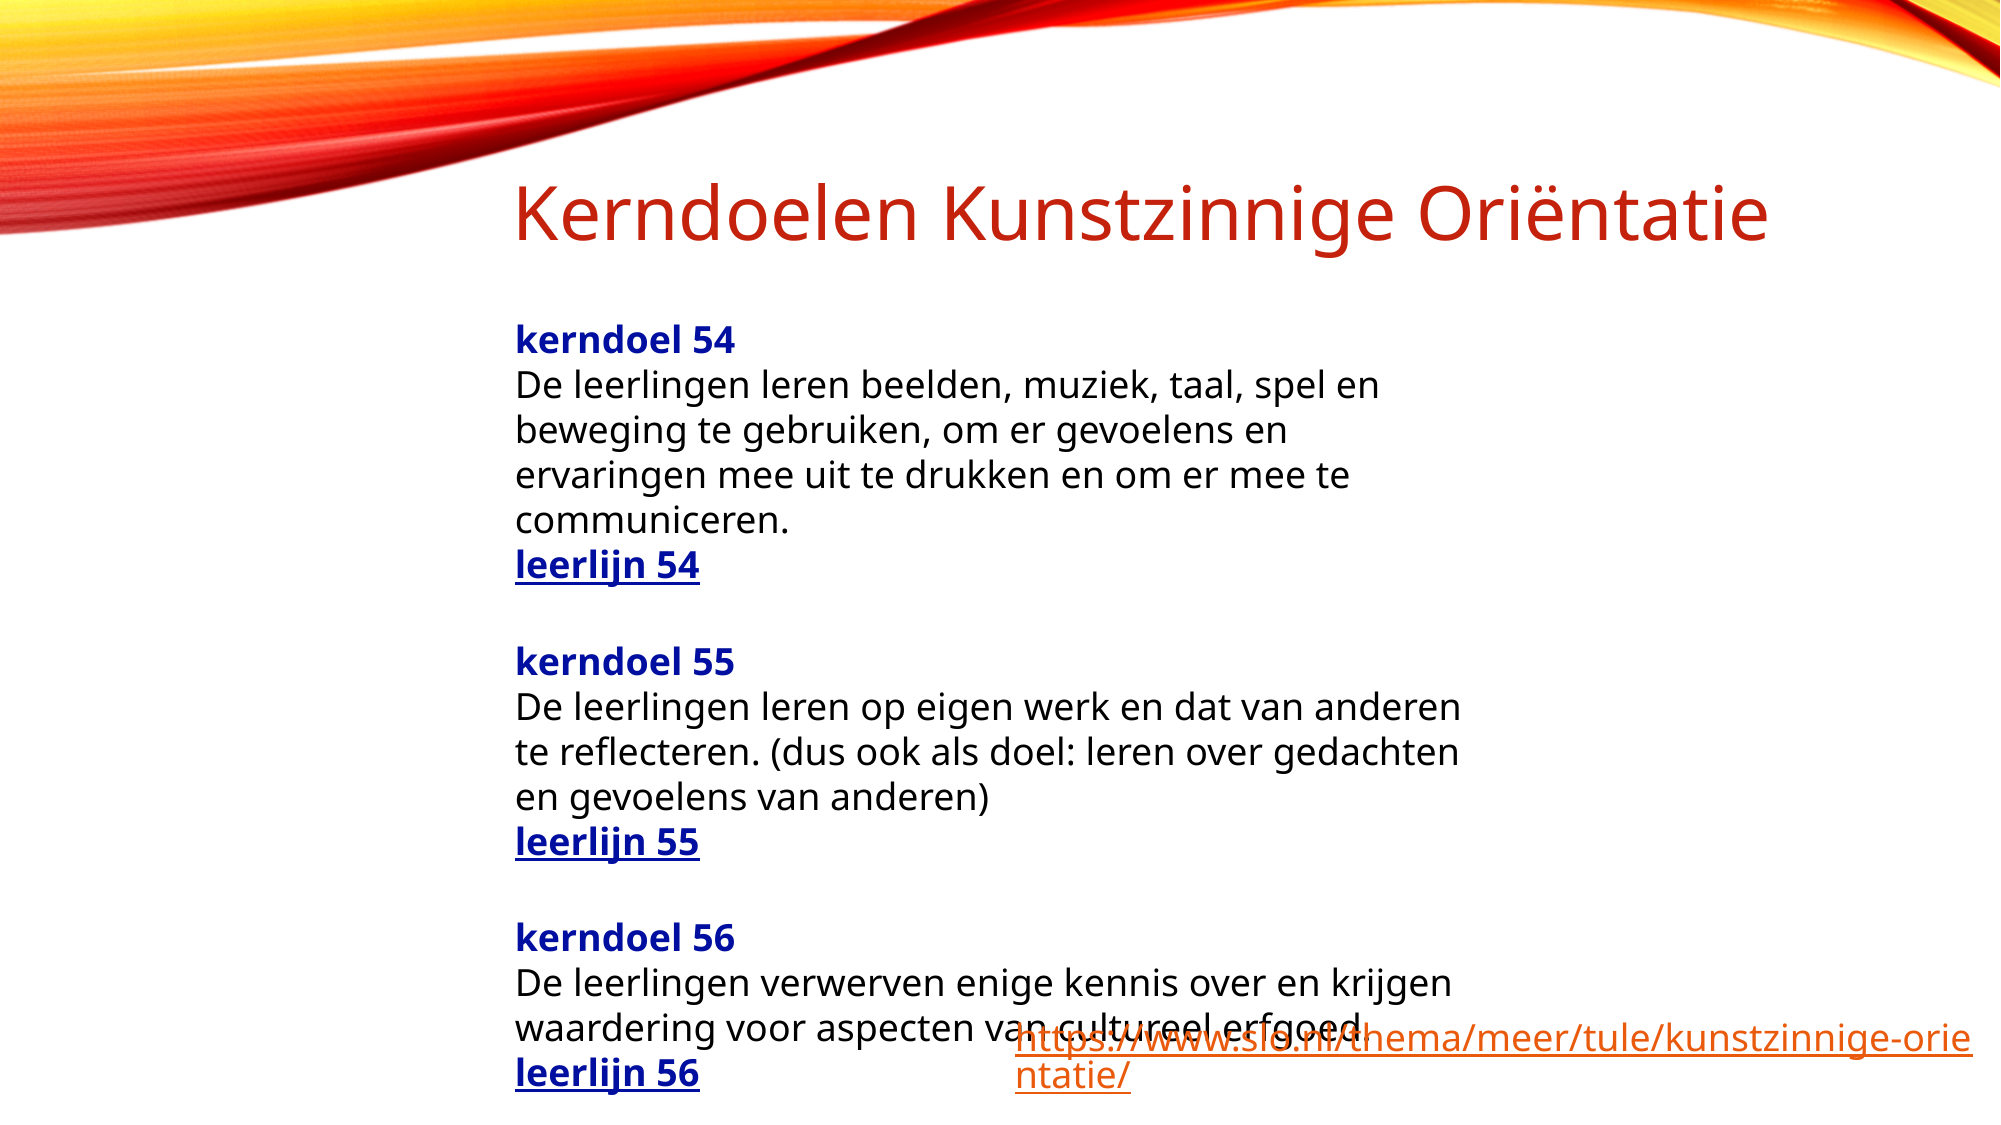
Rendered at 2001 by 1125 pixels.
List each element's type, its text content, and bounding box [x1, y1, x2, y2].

text_box Kerndoelen Kunstzinnige Oriëntatie [497, 158, 1787, 263]
text_box kerndoel 54 De leerlingen leren beelden, muziek, taal, spel en beweging te gebruiken, om er gevoelens en ervaringen mee uit te drukken en om er mee te communiceren. leerlijn 54 kerndoel 55 De leerlingen leren op eigen werk en dat van anderen te reflecteren. (dus ook als doel: leren over gedachten en gevoelens van anderen) leerlijn 55 kerndoel 56 De leerlingen verwerven enige kennis over en krijgen waardering voor aspecten van cultureel erfgoed. leerlijn 56 [500, 264, 1500, 1107]
picture [0, 0, 2000, 237]
text_box https://www.slo.nl/thema/meer/tule/kunstzinnige-orientatie/ [999, 1006, 2000, 1117]
